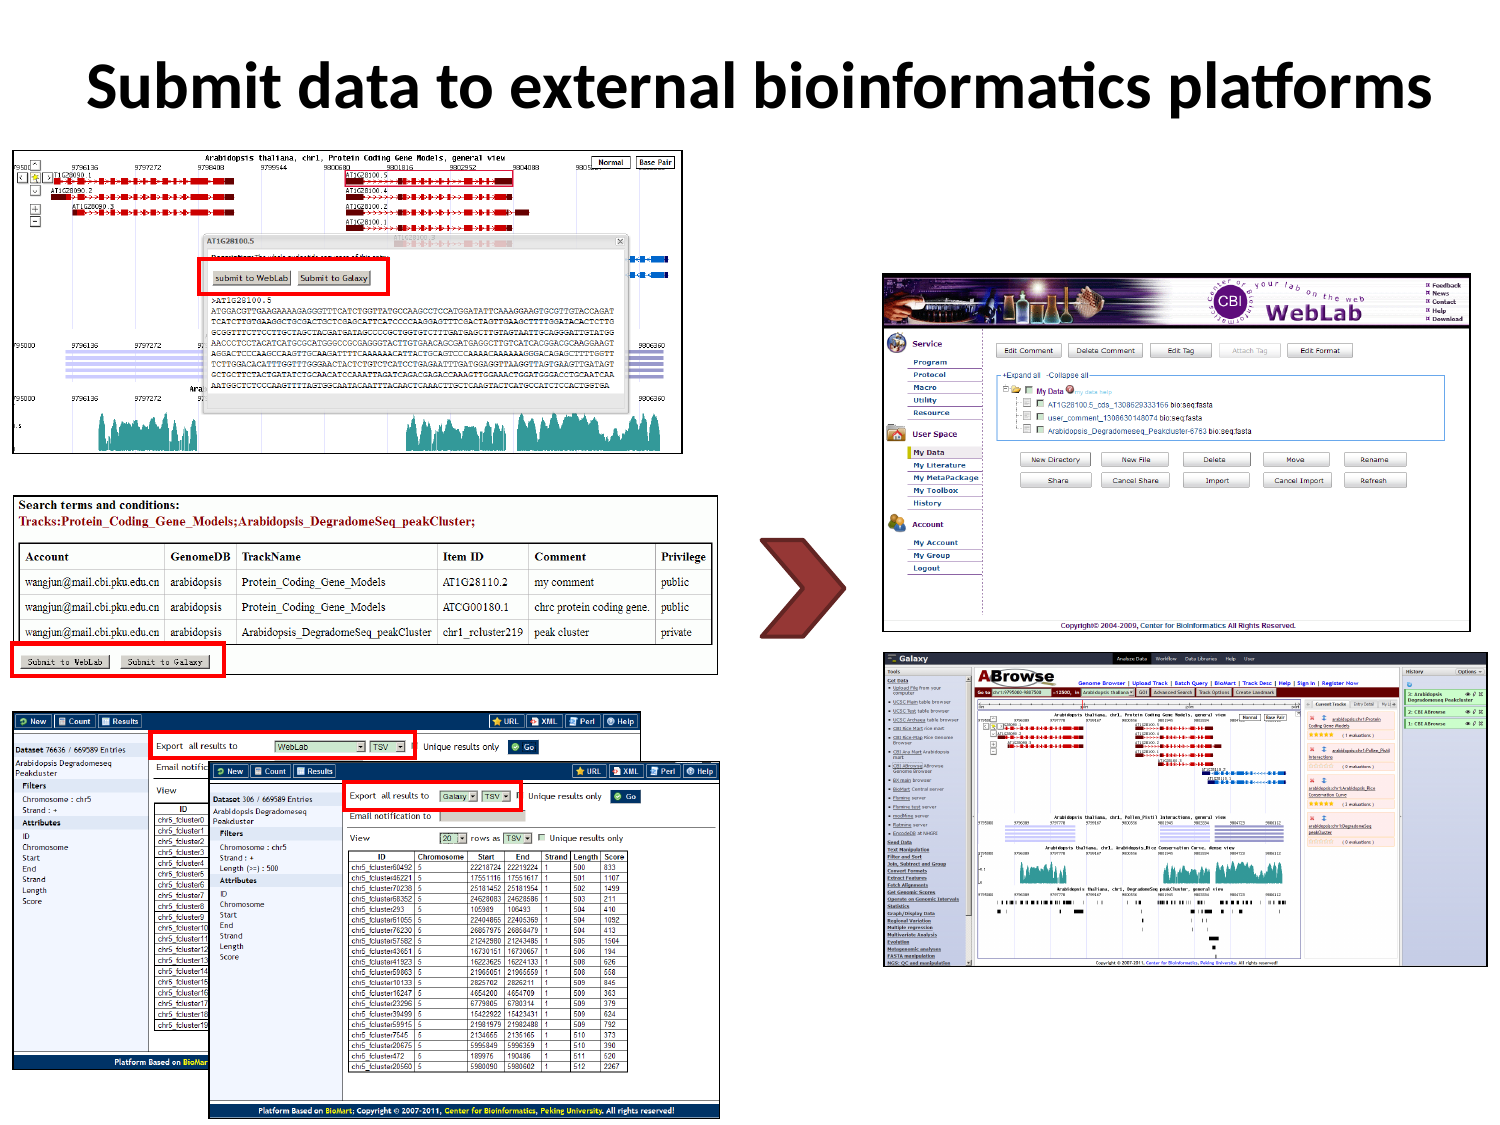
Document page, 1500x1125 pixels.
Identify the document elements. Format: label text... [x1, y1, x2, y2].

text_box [11, 150, 1487, 1118]
text_box Submit data to external bioinformatics platforms [51, 34, 1470, 130]
